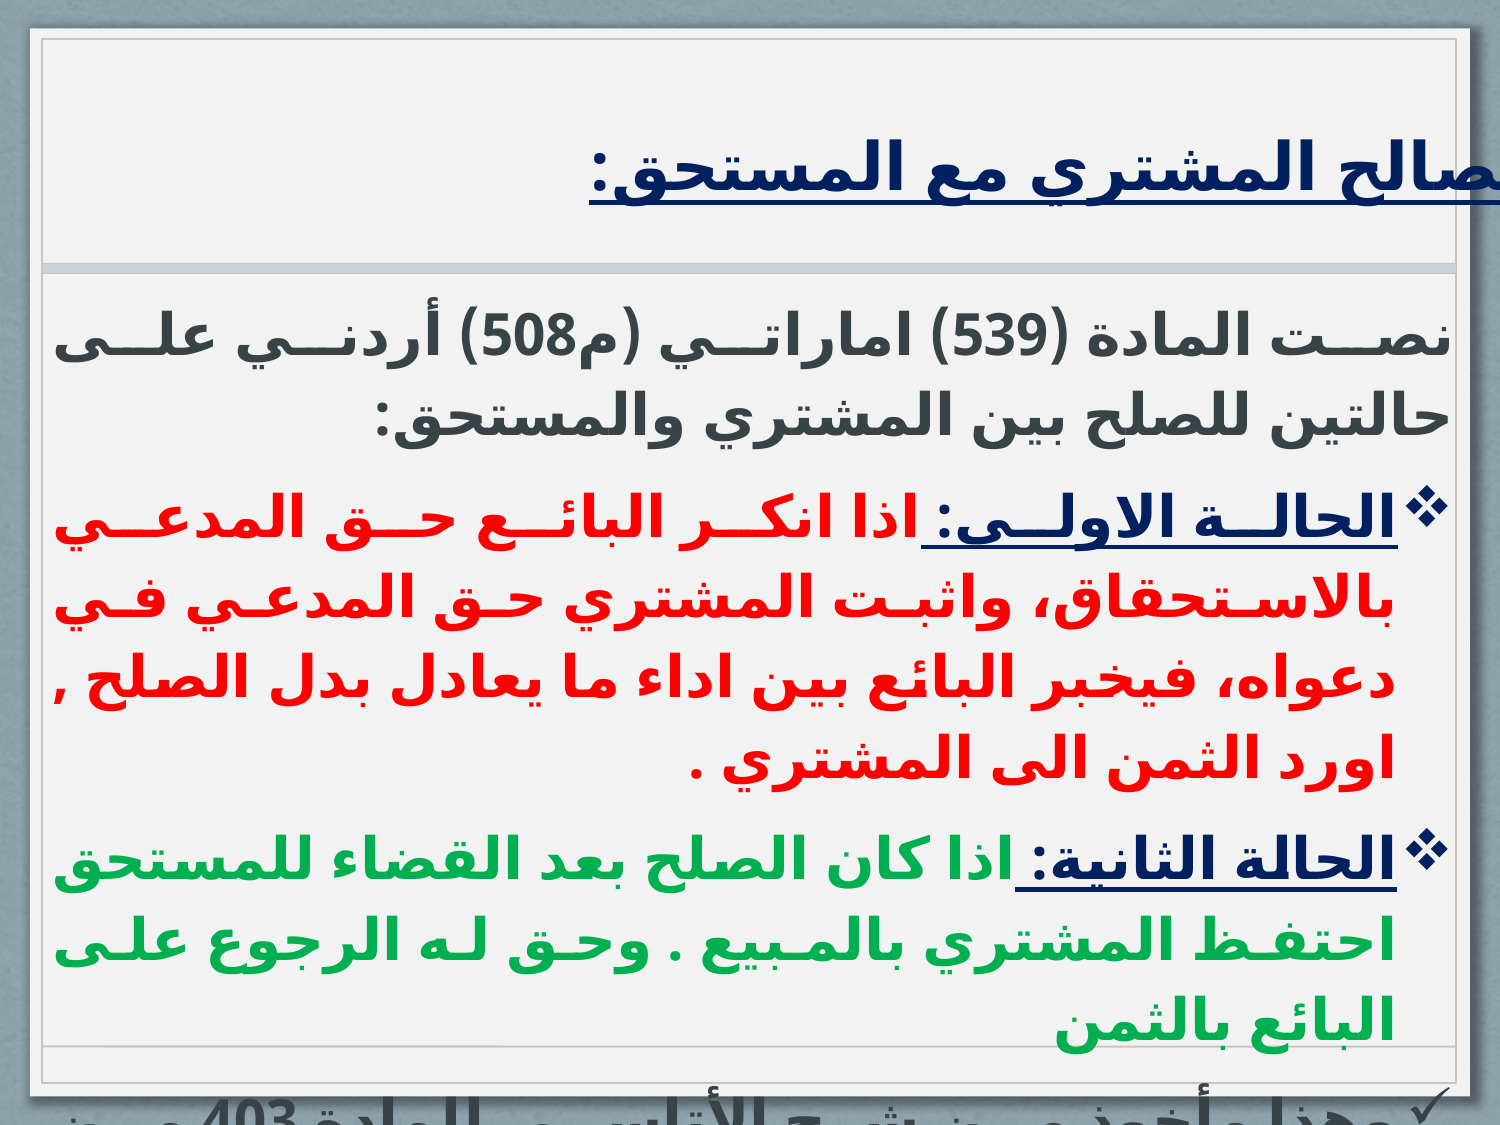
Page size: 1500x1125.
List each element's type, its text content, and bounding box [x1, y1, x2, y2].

text_box نصت المادة (539) اماراتي (م508) أردني على حالتين للصلح بين المشتري والمستحق: الحالة الاولى: اذا انكر البائع حق المدعي بالاستحقاق، واثبت المشتري حق المدعي في دعواه، فيخبر البائع بين اداء ما يعادل بدل الصلح , اورد الثمن الى المشتري . الحالة الثانية: اذا كان الصلح بعد القضاء للمستحق احتفظ المشتري بالمبيع . وحق له الرجوع على البائع بالثمن وهذا مأخوذ من شرح الأتاسي للمادة 403 من المجلة . [37, 279, 1469, 1125]
text_box تصالح المشتري مع المستحق: [574, 104, 1500, 212]
